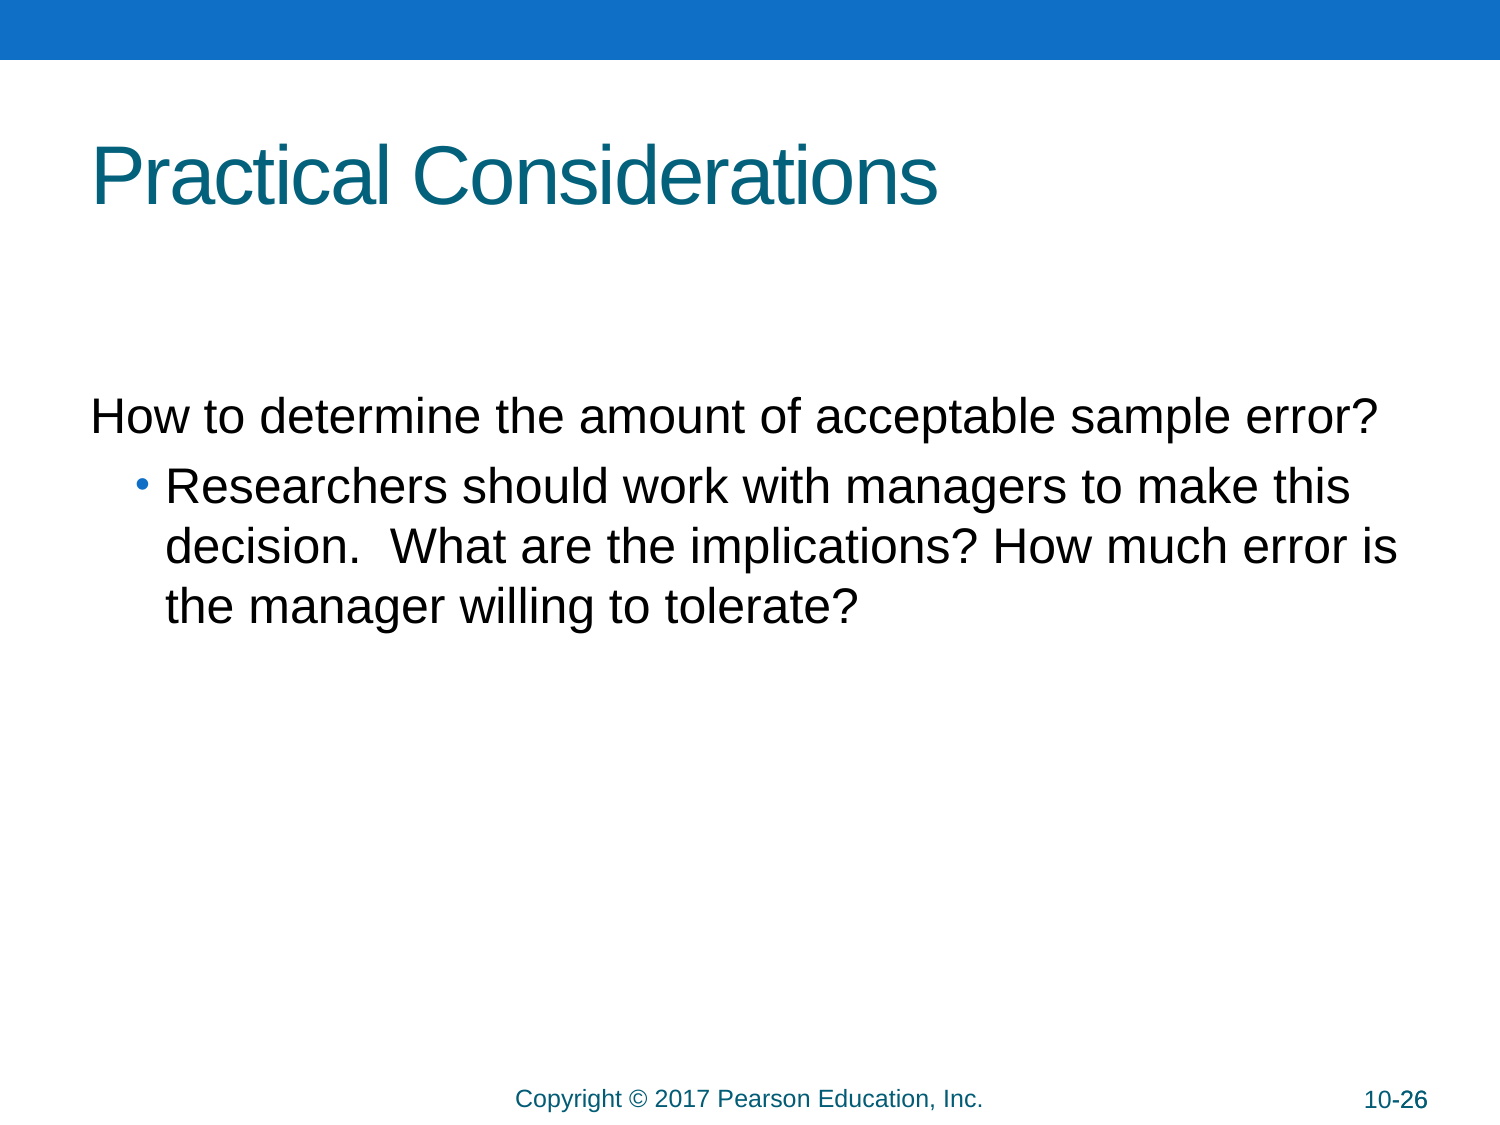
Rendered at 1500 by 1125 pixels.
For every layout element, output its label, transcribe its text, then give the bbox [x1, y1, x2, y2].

list How to determine the amount of acceptable sample error? Researchers should work with managers to make this decision. What are the implications? How much error is the manager willing to tolerate? [75, 376, 1425, 1125]
title Practical Considerations [75, 90, 1425, 253]
